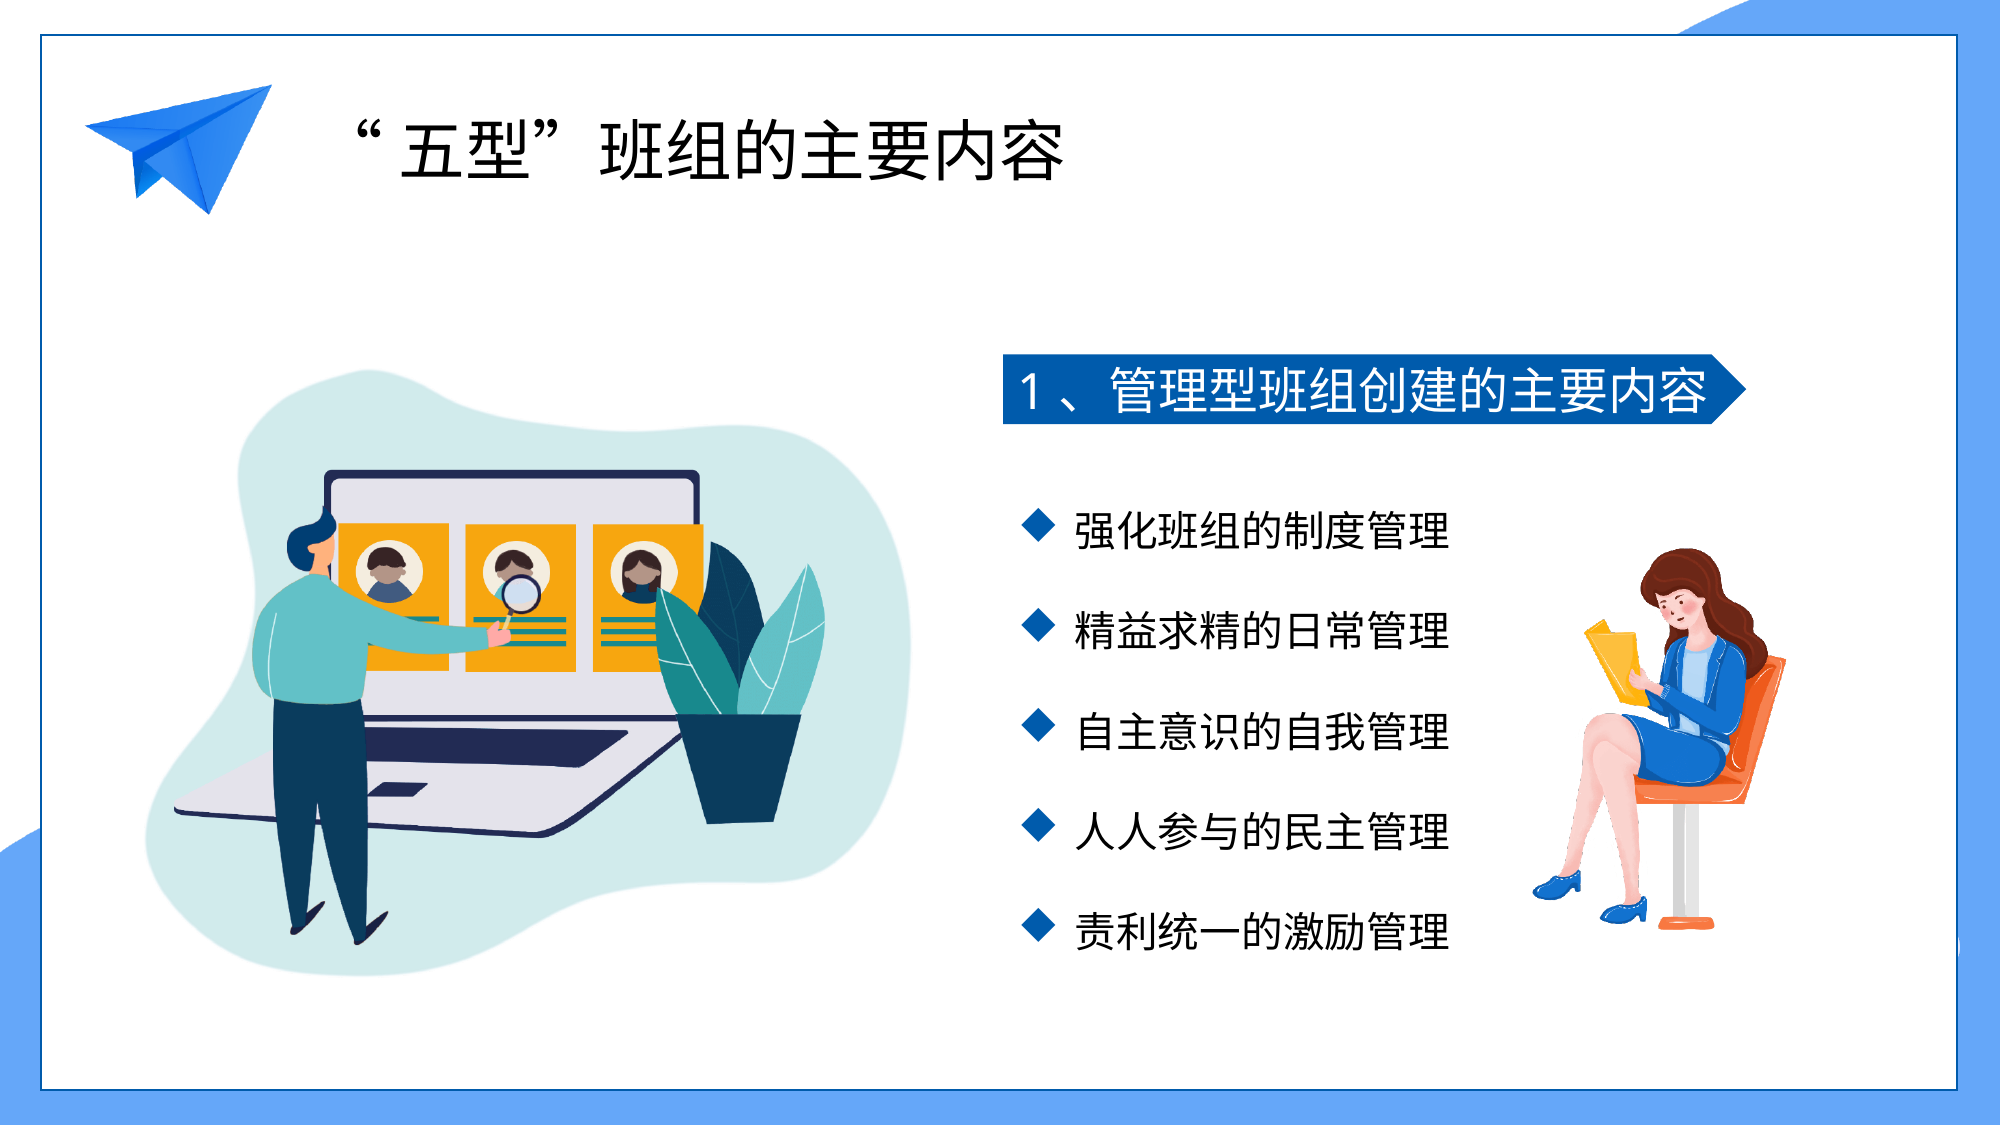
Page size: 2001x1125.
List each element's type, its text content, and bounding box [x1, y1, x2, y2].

text_box 强化班组的制度管理 精益求精的日常管理 自主意识的自我管理 人人参与的民主管理 责利统一的激励管理 [1003, 447, 1545, 963]
picture [0, 0, 2000, 1125]
text_box 1、管理型班组创建的主要内容 [1002, 353, 1748, 426]
